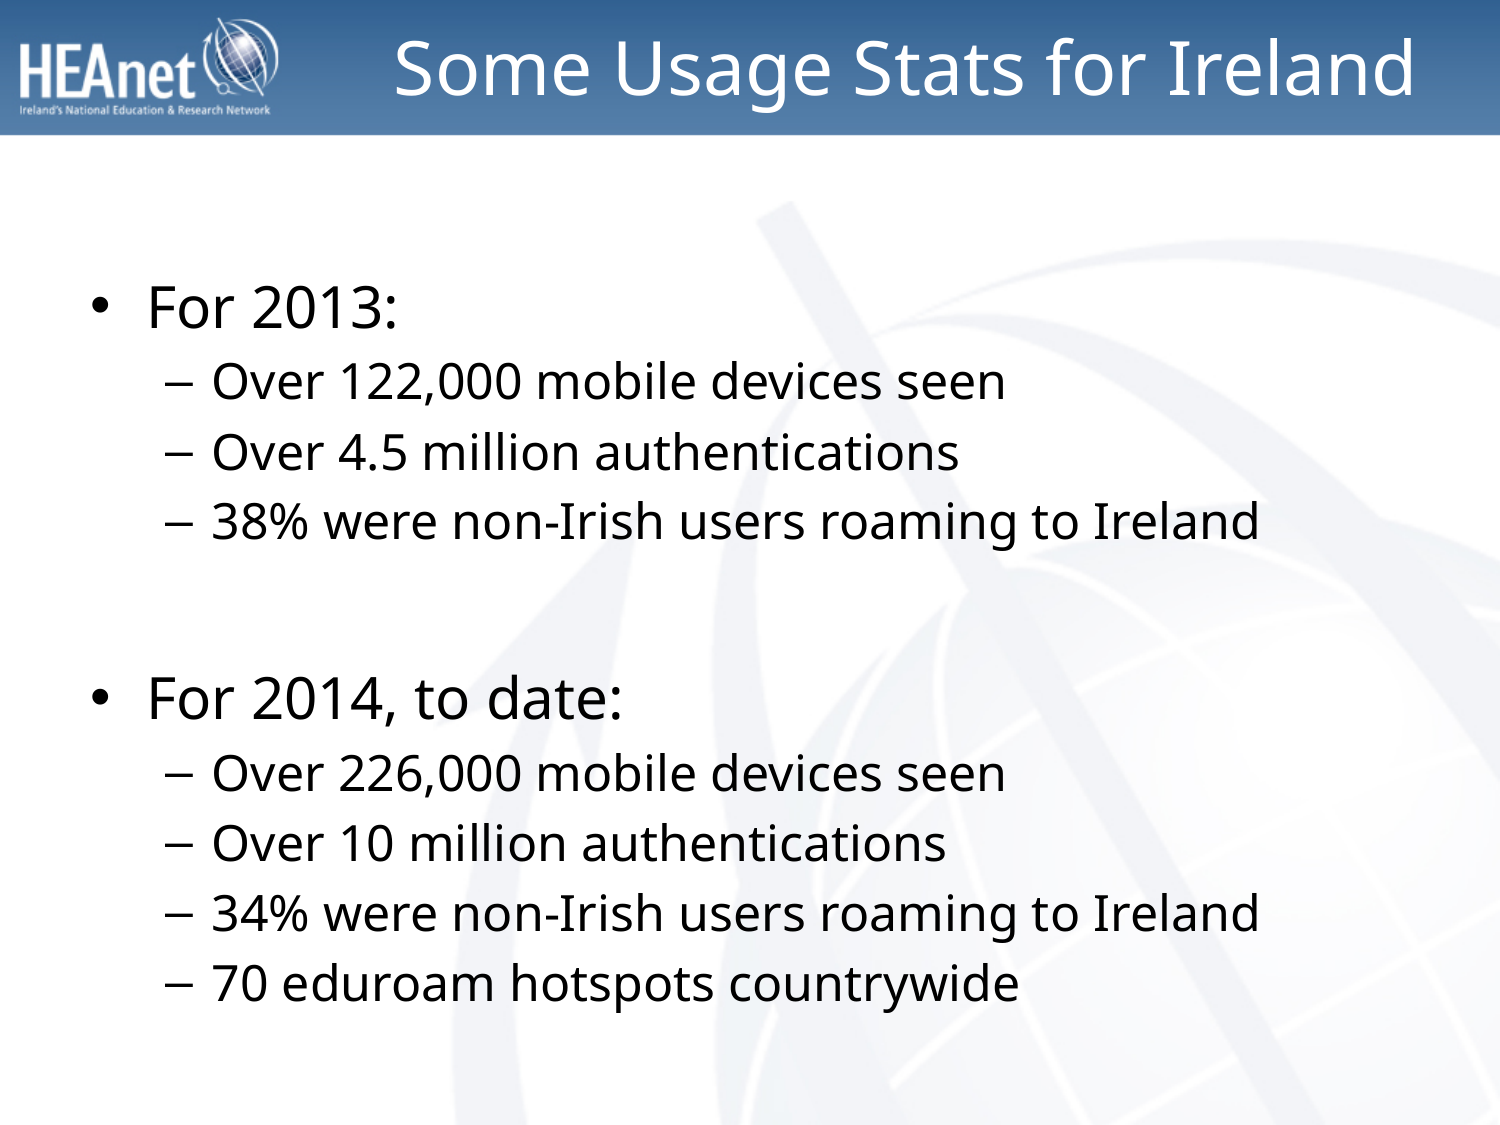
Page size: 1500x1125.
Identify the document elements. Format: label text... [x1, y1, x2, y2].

title Some Usage Stats for Ireland [312, 0, 1500, 160]
list For 2013: Over 122,000 mobile devices seen Over 4.5 million authentications 38% were non-Irish users roaming to Ireland For 2014, to date: Over 226,000 mobile devices seen Over 10 million authentications 34% were non-Irish users roaming to Ireland 70 eduroam hotspots countrywide [74, 262, 1426, 1006]
picture [0, 0, 1500, 1125]
